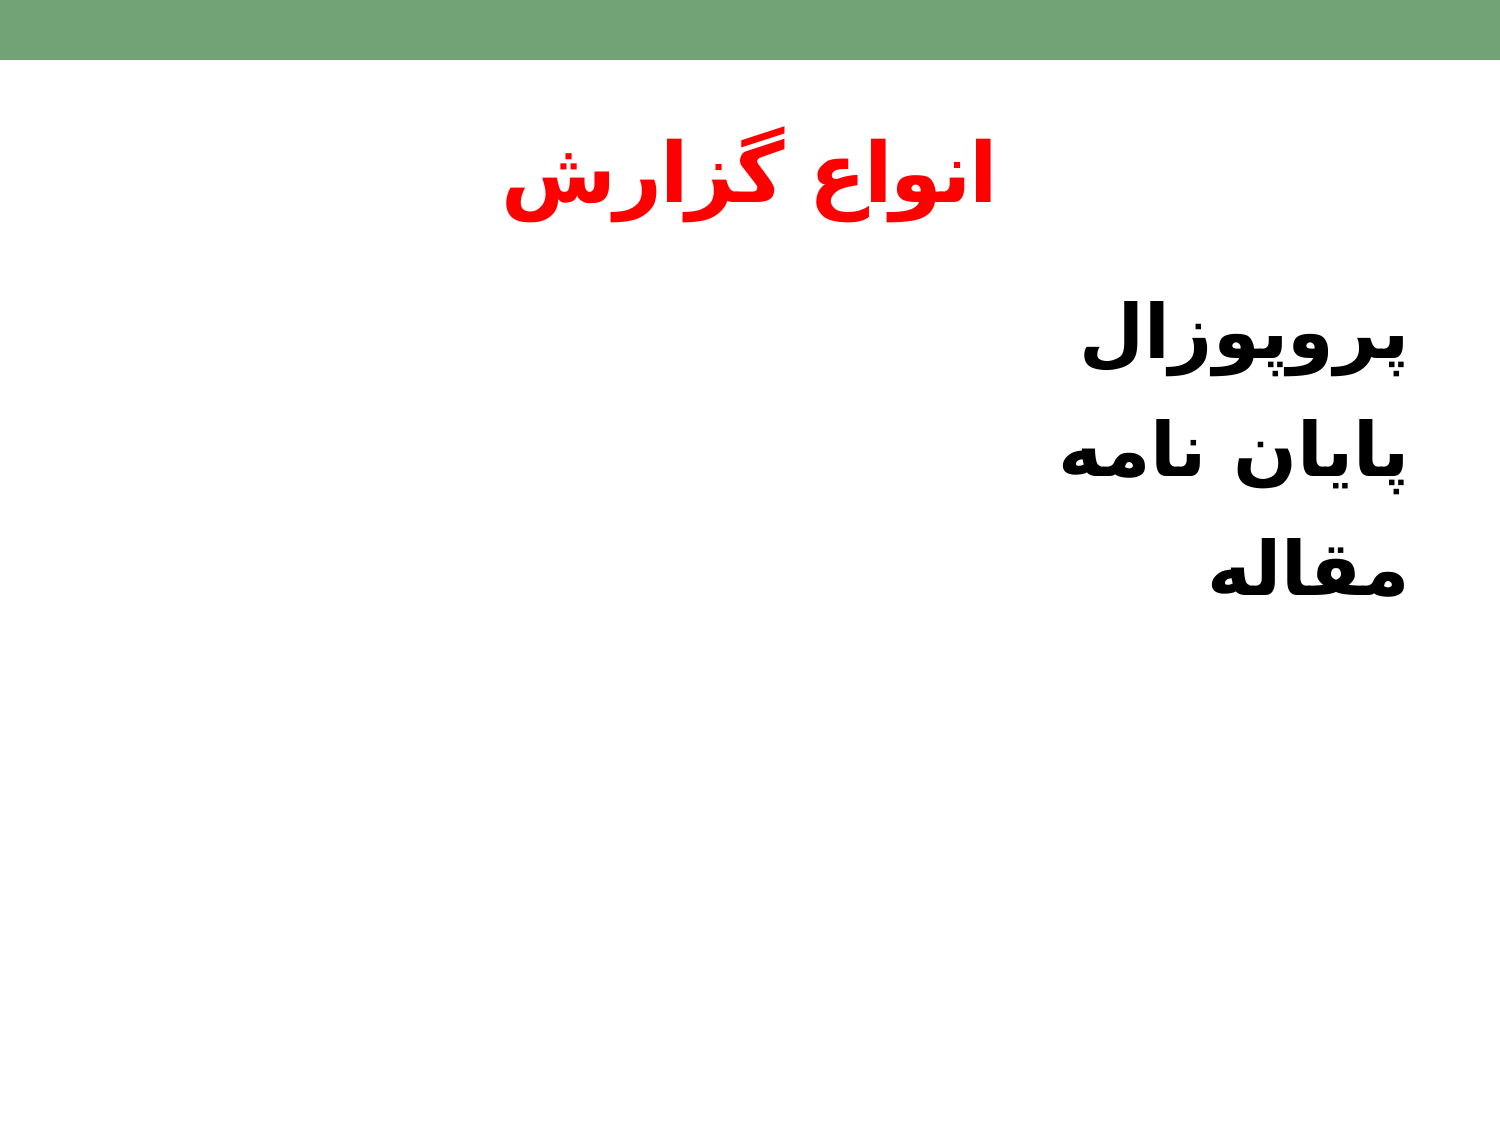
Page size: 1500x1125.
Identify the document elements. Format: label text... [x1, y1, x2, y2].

title انواع گزارش [75, 87, 1425, 250]
list پروپوزال پايان نامه مقاله [75, 262, 1425, 1063]
